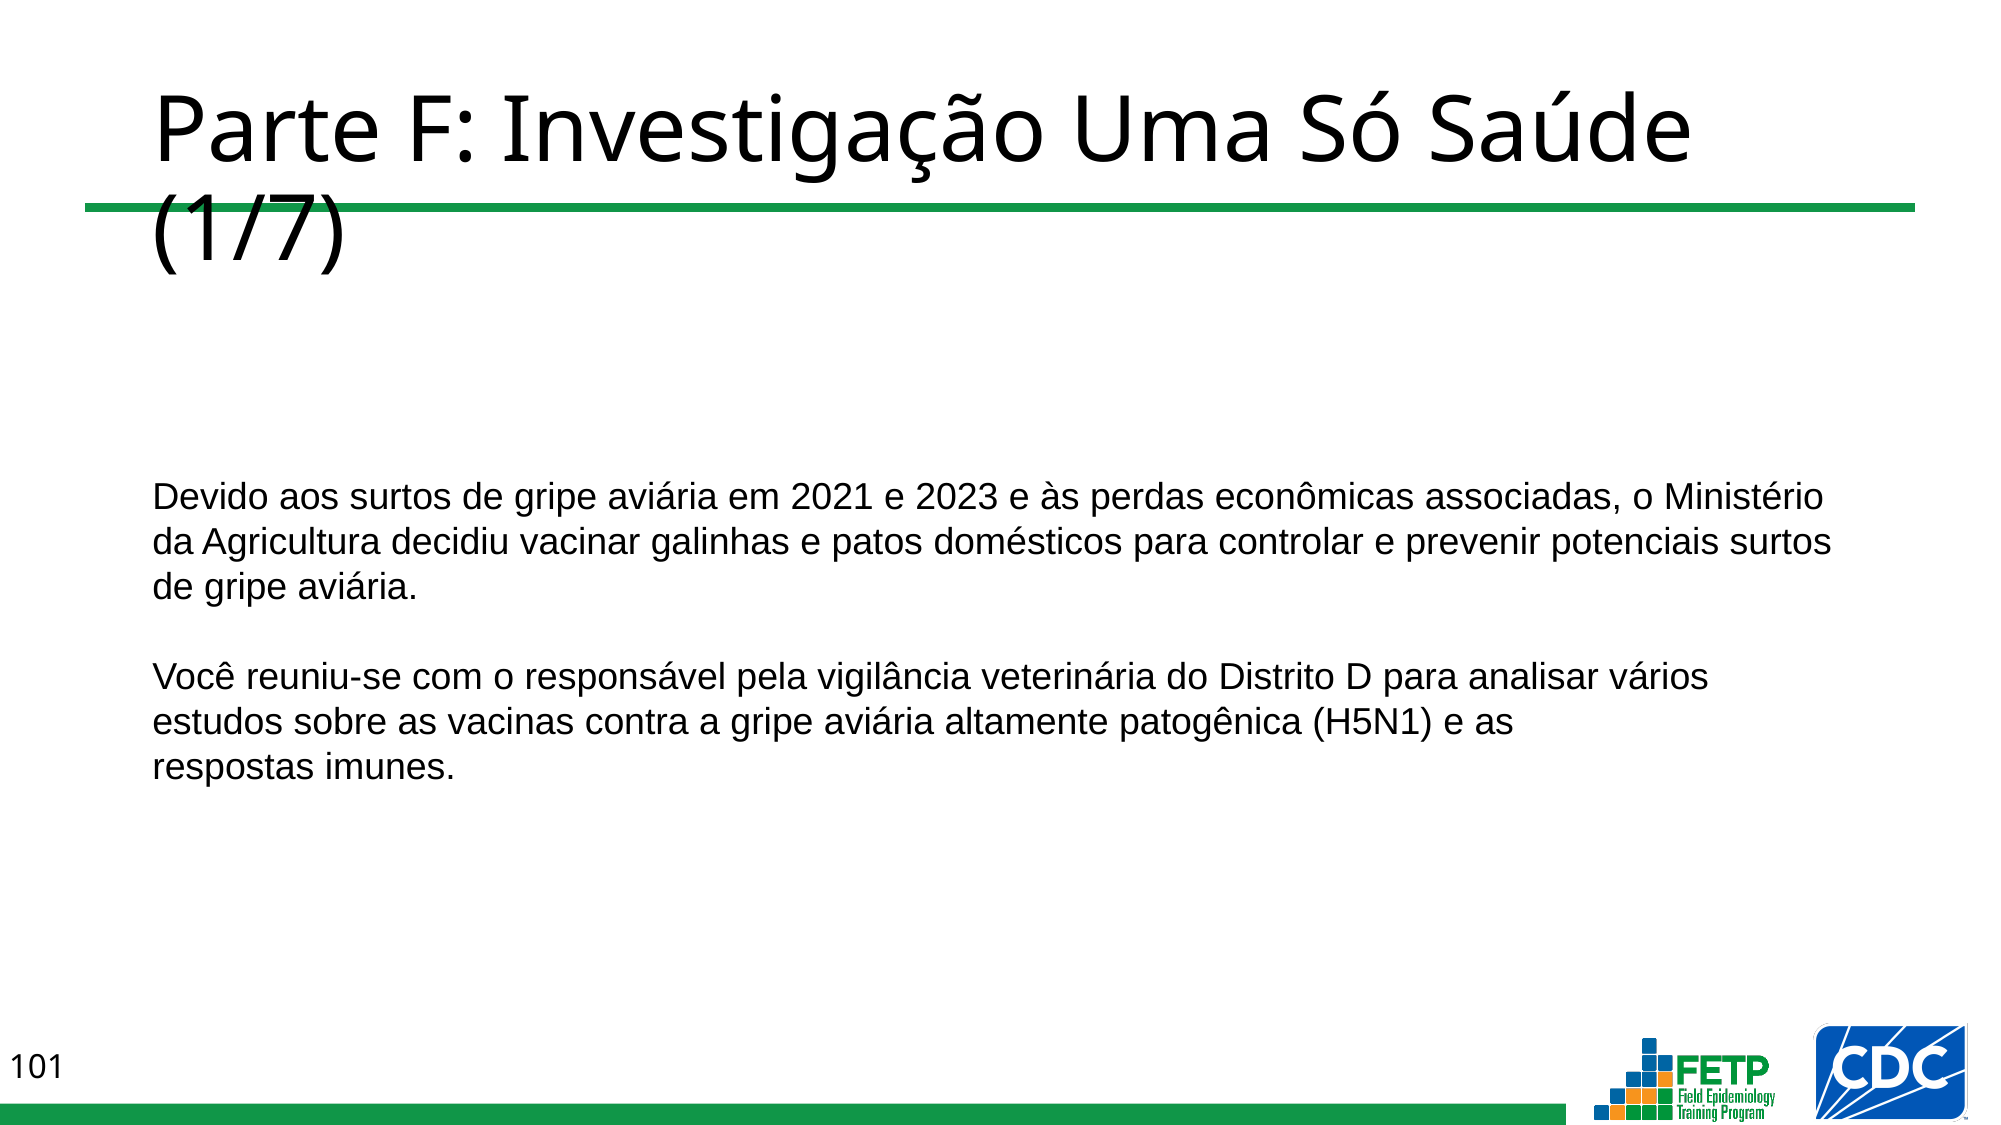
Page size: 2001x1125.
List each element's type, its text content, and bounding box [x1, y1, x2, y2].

title Parte F: Investigação Uma Só Saúde (1/7) [137, 75, 1863, 207]
list Devido aos surtos de gripe aviária em 2021 e 2023 e às perdas econômicas associadas, o Ministério da Agricultura decidiu vacinar galinhas e patos domésticos para controlar e prevenir potenciais surtos de gripe aviária. Você reuniu-se com o responsável pela vigilância veterinária do Distrito D para analisar vários estudos sobre as vacinas contra a gripe aviária altamente patogênica (H5N1) e as respostas imunes. [137, 256, 1848, 1004]
picture [1813, 1023, 1968, 1122]
picture [1594, 1038, 1775, 1122]
